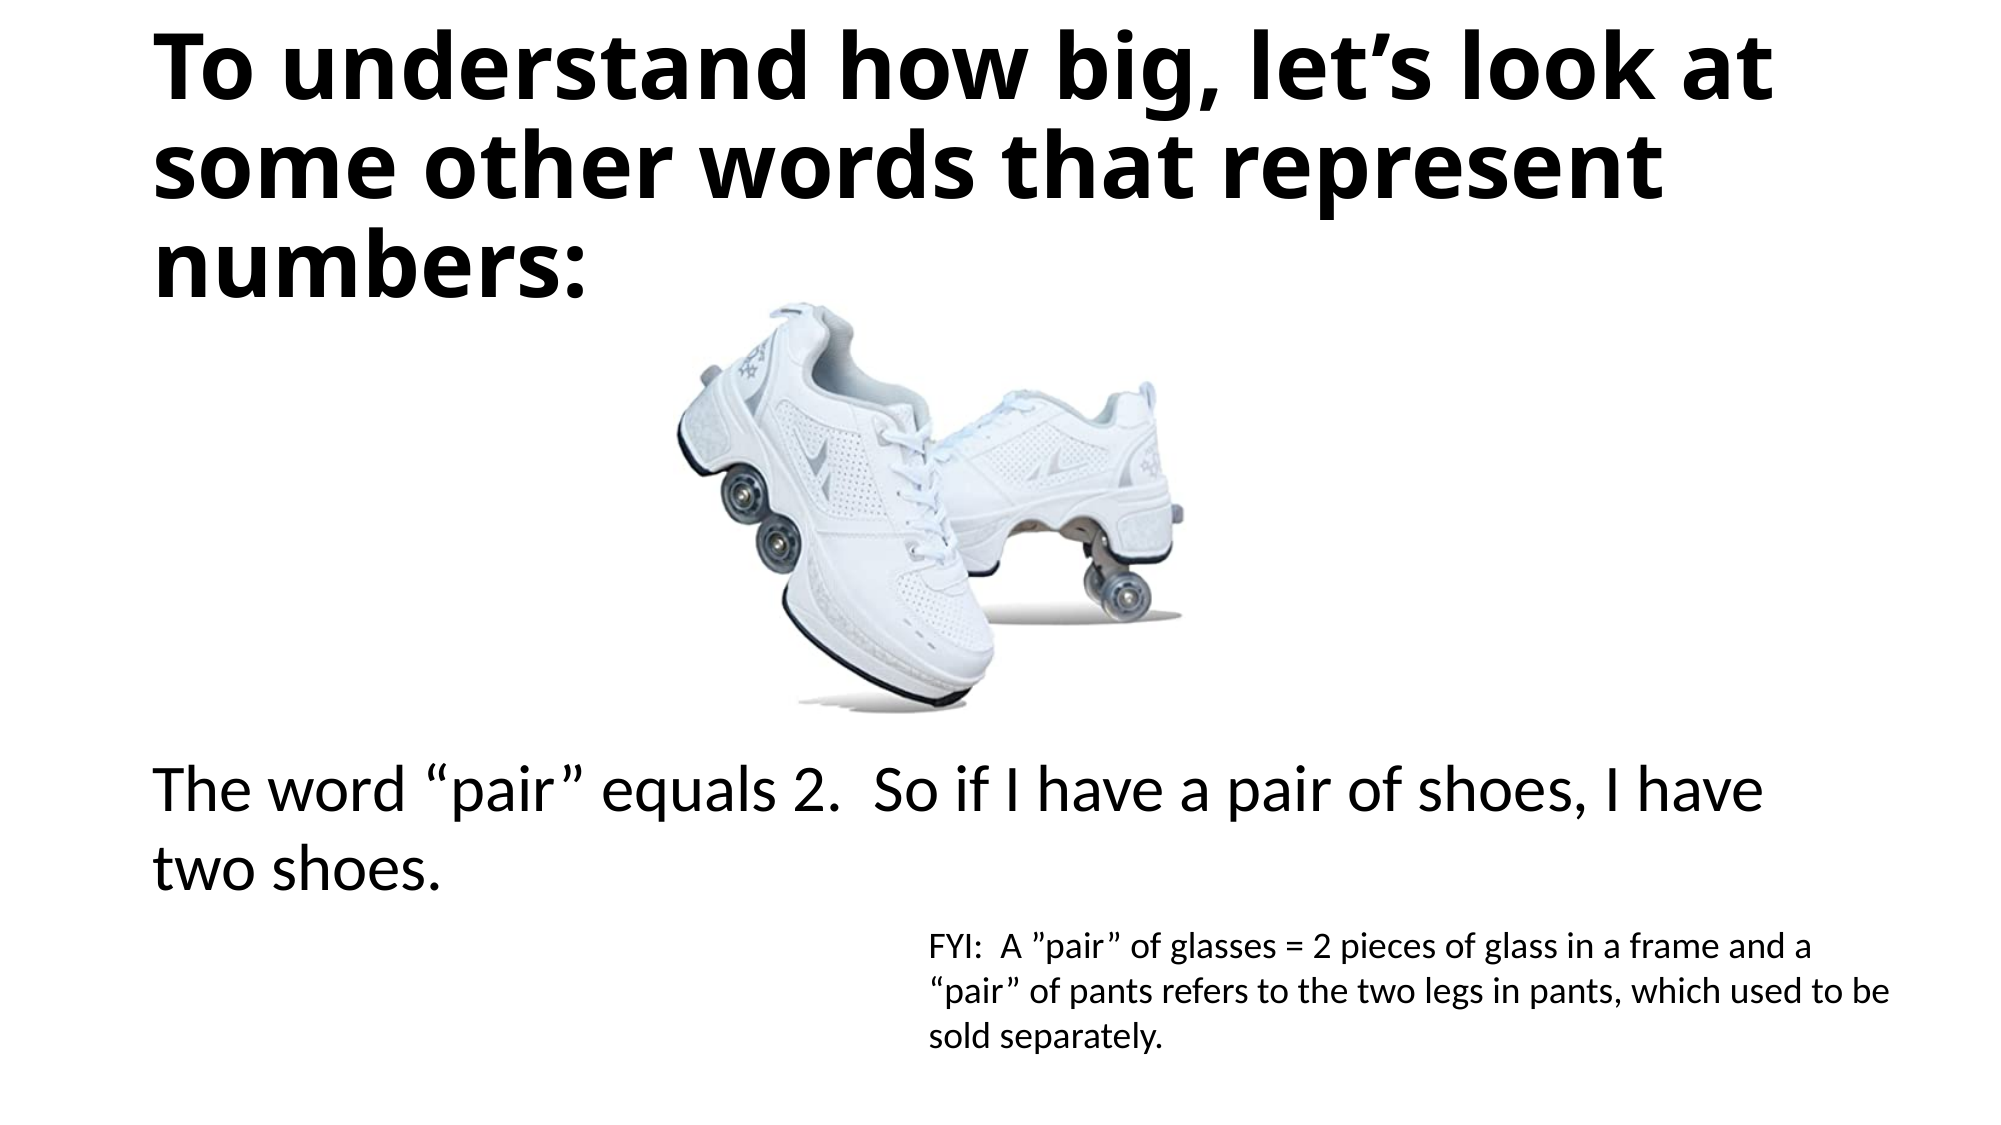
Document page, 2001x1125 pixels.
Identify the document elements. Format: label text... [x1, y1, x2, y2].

title To understand how big, let’s look at some other words that represent numbers: [137, 59, 1863, 278]
picture [673, 299, 1187, 715]
text_box The word “pair” equals 2. So if I have a pair of shoes, I have two shoes. [137, 736, 1863, 912]
text_box FYI: A ”pair” of glasses = 2 pieces of glass in a frame and a “pair” of pants refers to the two legs in pants, which used to be sold separately. [913, 913, 1919, 1064]
